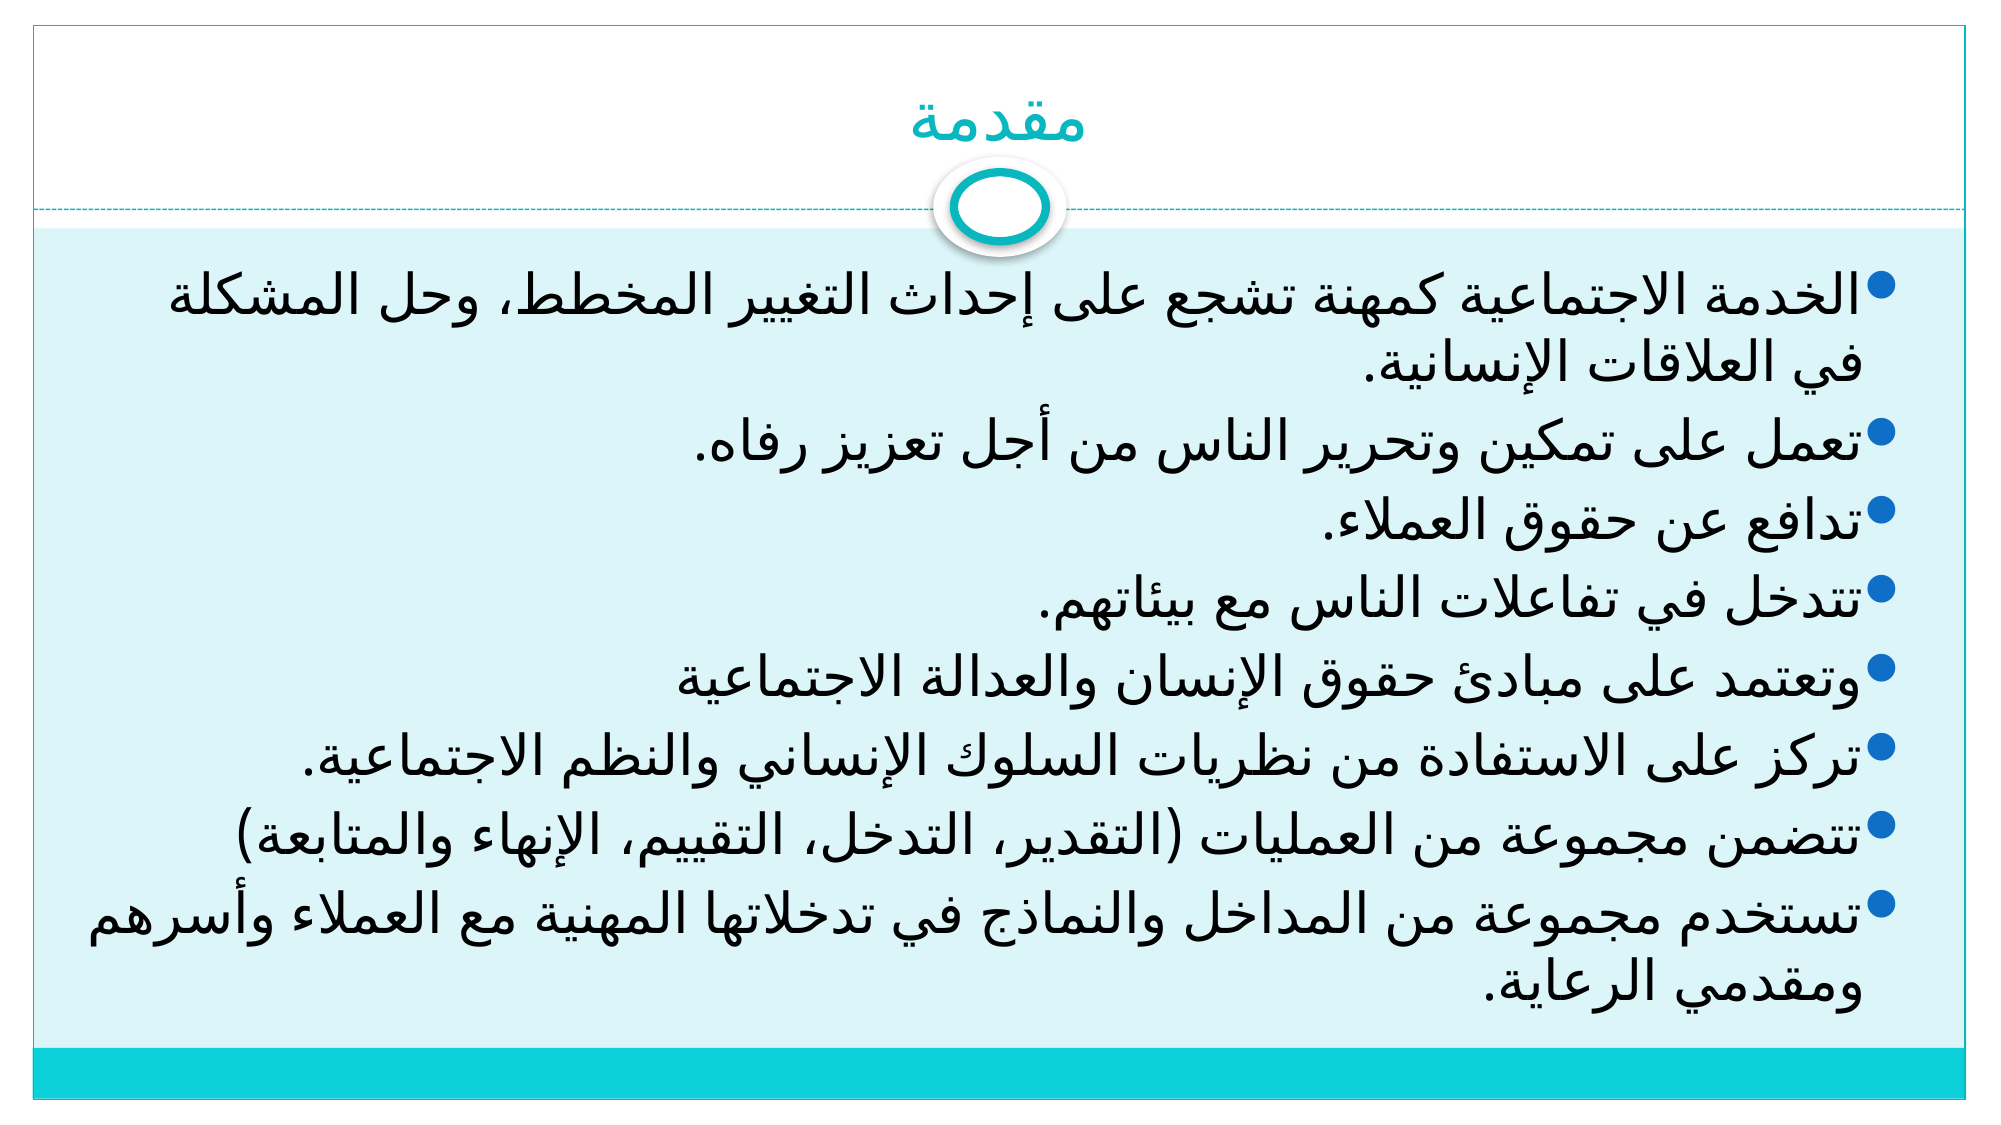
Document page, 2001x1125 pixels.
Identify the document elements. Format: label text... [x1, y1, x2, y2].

list الخدمة الاجتماعية كمهنة تشجع على إحداث التغيير المخطط، وحل المشكلة في العلاقات الإنسانية. تعمل على تمكين وتحرير الناس من أجل تعزيز رفاه. تدافع عن حقوق العملاء. تتدخل في تفاعلات الناس مع بيئاتهم. وتعتمد على مبادئ حقوق الإنسان والعدالة الاجتماعية تركز على الاستفادة من نظريات السلوك الإنساني والنظم الاجتماعية. تتضمن مجموعة من العمليات (التقدير، التدخل، التقييم، الإنهاء والمتابعة) تستخدم مجموعة من المداخل والنماذج في تدخلاتها المهنية مع العملاء وأسرهم ومقدمي الرعاية. [66, 250, 1926, 1001]
title مقدمة [66, 37, 1933, 162]
